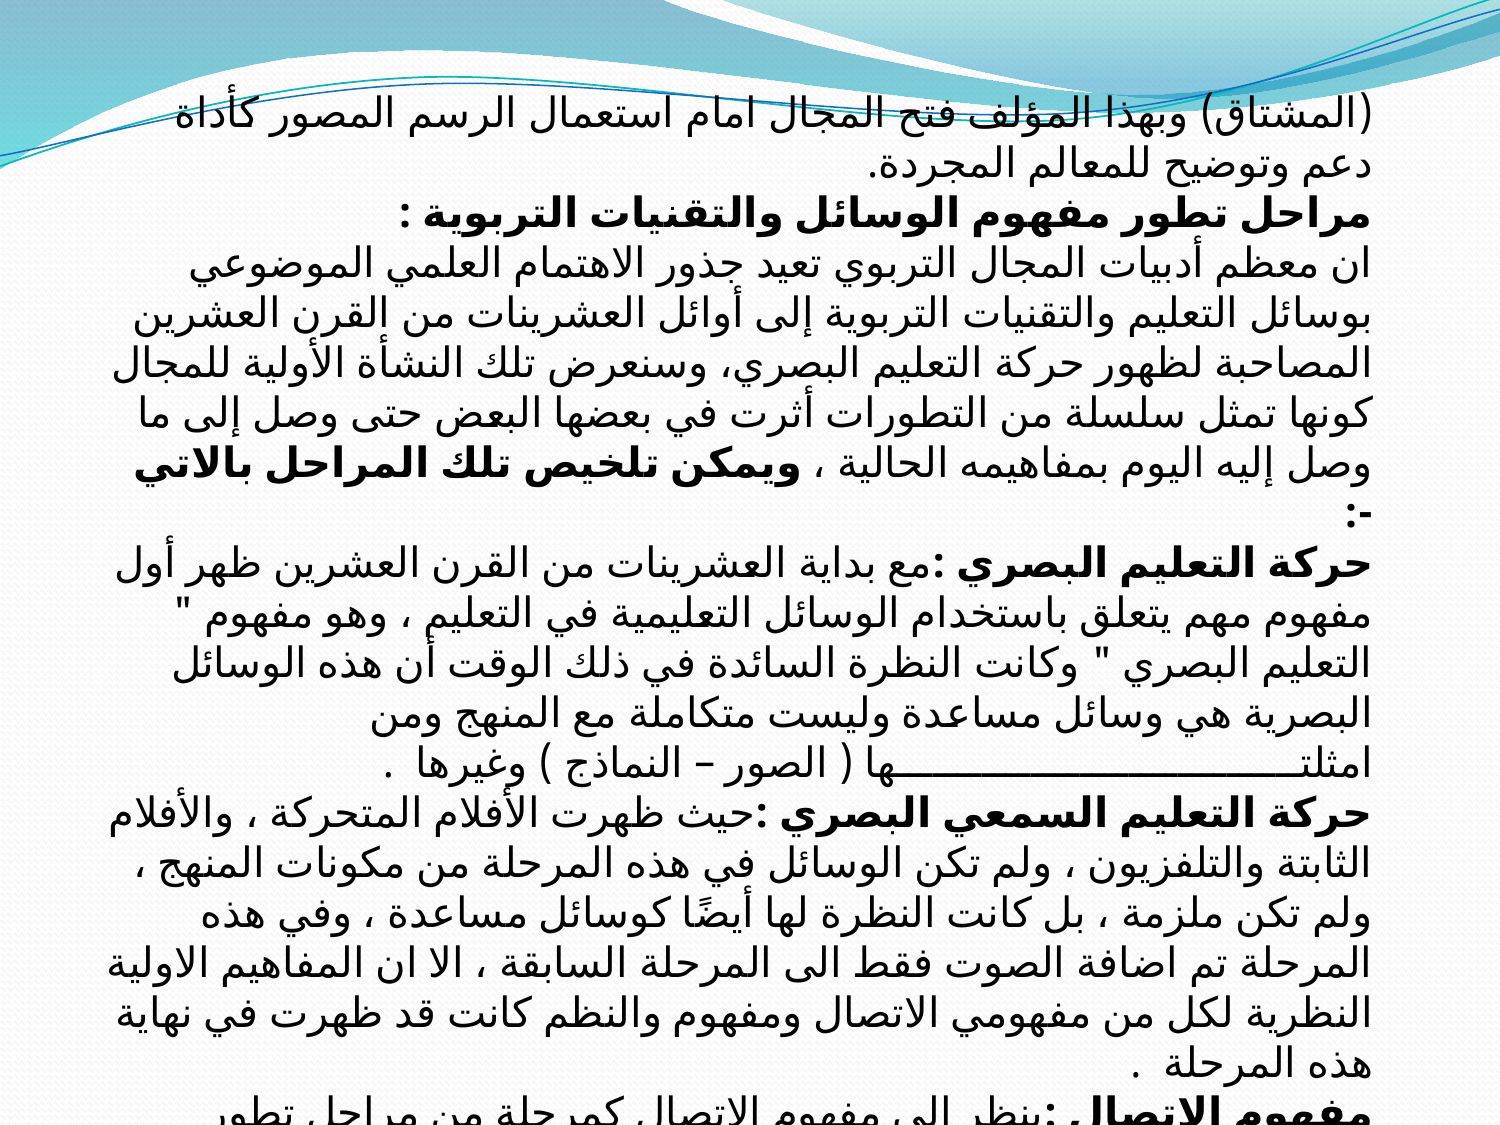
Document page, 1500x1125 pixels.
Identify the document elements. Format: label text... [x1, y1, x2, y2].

text_box (المشتاق) وبهذا المؤلف فتح المجال امام استعمال الرسم المصور كأداة دعم وتوضيح للمعالم المجردة. مراحل تطور مفهوم الوسائل والتقنيات التربوية : ان معظم أدبيات المجال التربوي تعيد جذور الاهتمام العلمي الموضوعي بوسائل التعليم والتقنيات التربوية إلى أوائل العشرينات من القرن العشرين المصاحبة لظهور حركة التعليم البصري، وسنعرض تلك النشأة الأولية للمجال كونها تمثل سلسلة من التطورات أثرت في بعضها البعض حتى وصل إلى ما وصل إليه اليوم بمفاهيمه الحالية ، ويمكن تلخيص تلك المراحل بالاتي -: حركة التعليم البصري :مع بداية العشرينات من القرن العشرين ظهر أول مفهوم مهم يتعلق باستخدام الوسائل التعليمية في التعليم ، وهو مفهوم " التعليم البصري " وكانت النظرة السائدة في ذلك الوقت أن هذه الوسائل البصرية هي وسائل مساعدة وليست متكاملة مع المنهج ومن امثلتـــــــــــــــــــــــــــــــــها ( الصور – النماذج ) وغيرها . حركة التعليم السمعي البصري :حيث ظهرت الأفلام المتحركة ، والأفلام الثابتة والتلفزيون ، ولم تكن الوسائل في هذه المرحلة من مكونات المنهج ، ولم تكن ملزمة ، بل كانت النظرة لها أيضًا كوسائل مساعدة ، وفي هذه المرحلة تم اضافة الصوت فقط الى المرحلة السابقة ، الا ان المفاهيم الاولية النظرية لكل من مفهومي الاتصال ومفهوم والنظم كانت قد ظهرت في نهاية هذه المرحلة . مفهوم الاتصال :ينظر الى مفهوم الاتصال كمرحلة من مراحل تطور مفهوم التقنيات التربوية على انه عملية ديناميكية يتم التفاعل فيها بين المرسل والمستقبل داخل مجال المعرفة الصفية ، واصبح الاهتمام بطرق التعليم اكثر [88, 78, 1388, 1125]
